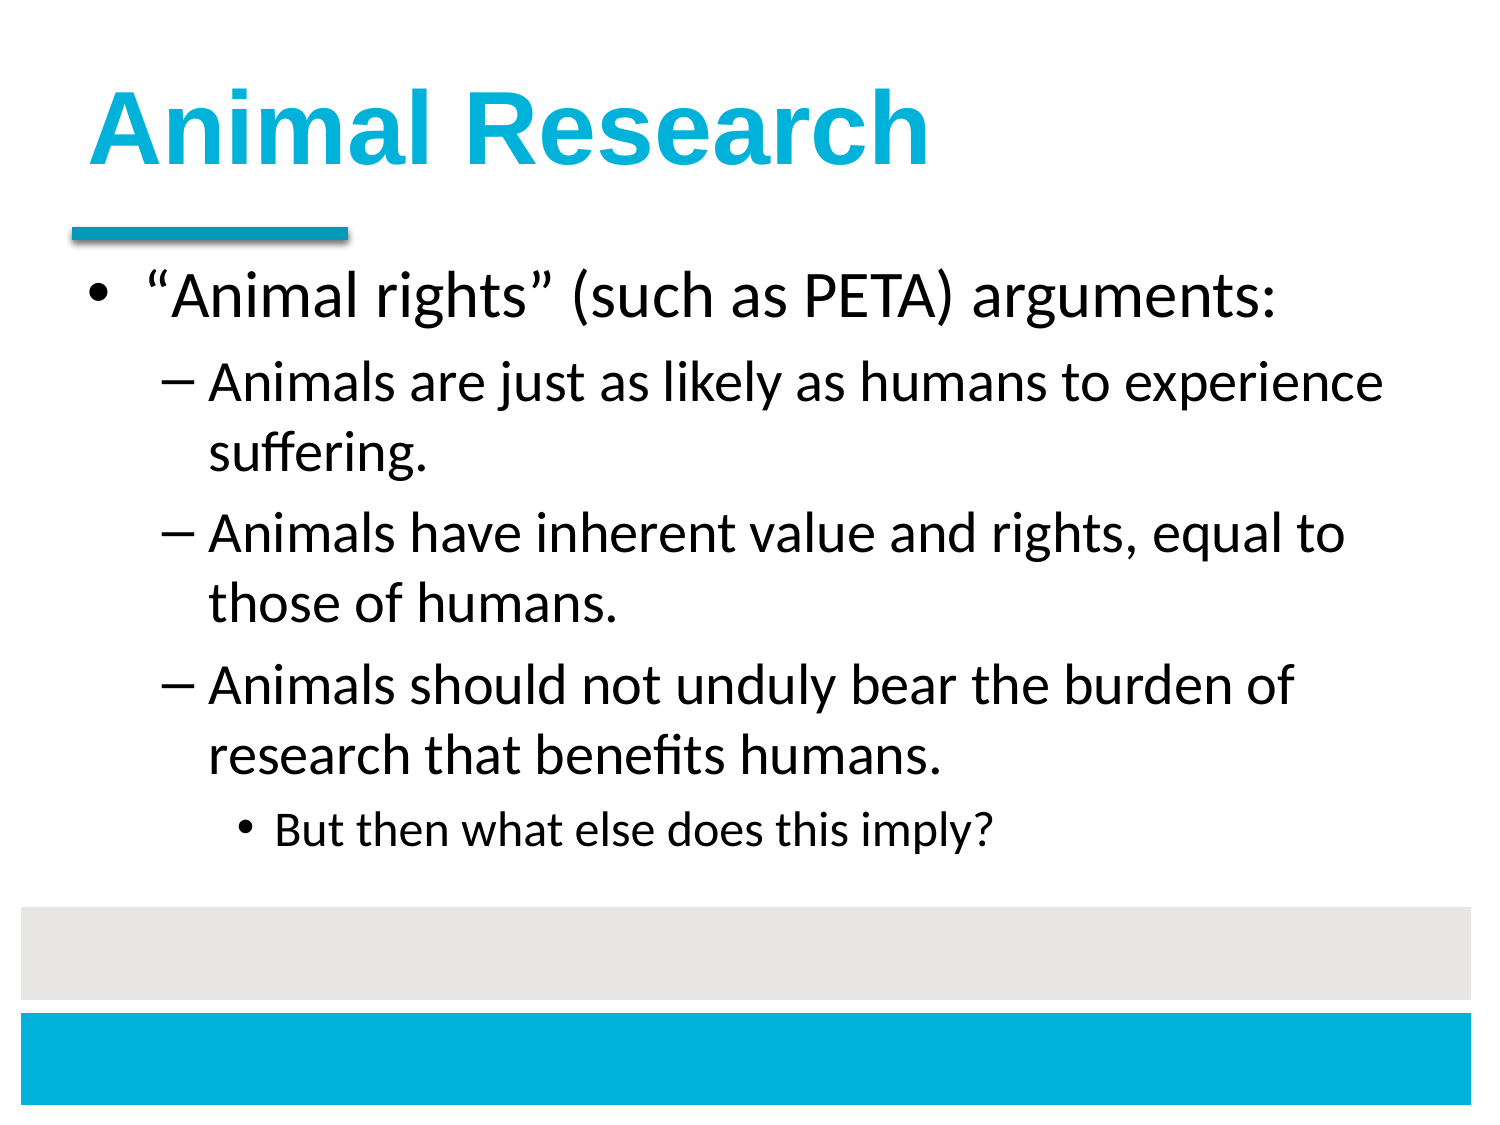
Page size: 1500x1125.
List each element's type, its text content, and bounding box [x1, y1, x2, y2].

list “Animal rights” (such as PETA) arguments: Animals are just as likely as humans to experience suffering. Animals have inherent value and rights, equal to those of humans. Animals should not unduly bear the burden of research that benefits humans. But then what else does this imply? [72, 243, 1423, 938]
title Animal Research [72, 29, 1423, 218]
